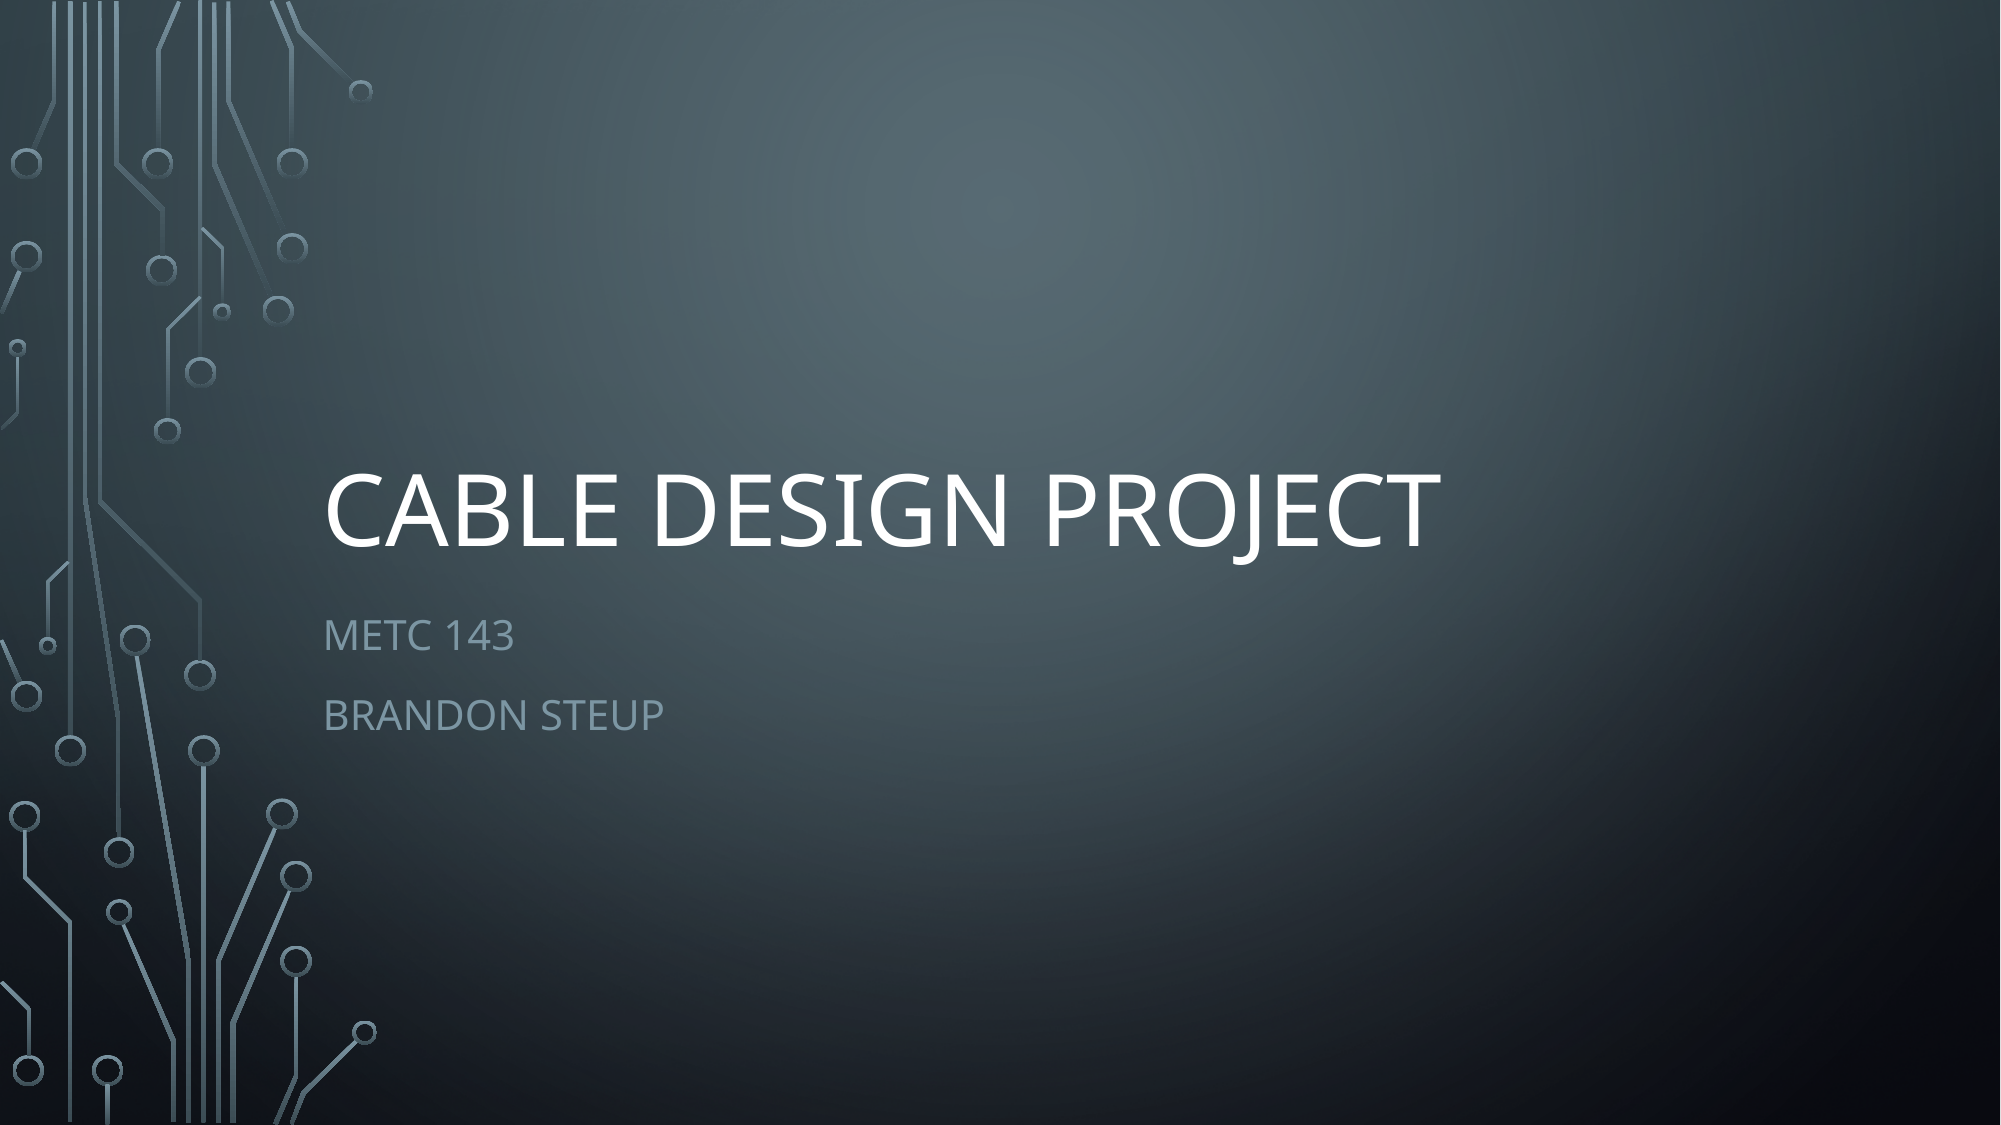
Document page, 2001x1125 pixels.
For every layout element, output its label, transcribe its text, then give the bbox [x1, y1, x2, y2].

title Cable Design Project [307, 184, 1750, 576]
subtitle METC 143 Brandon Steup [307, 590, 1750, 863]
